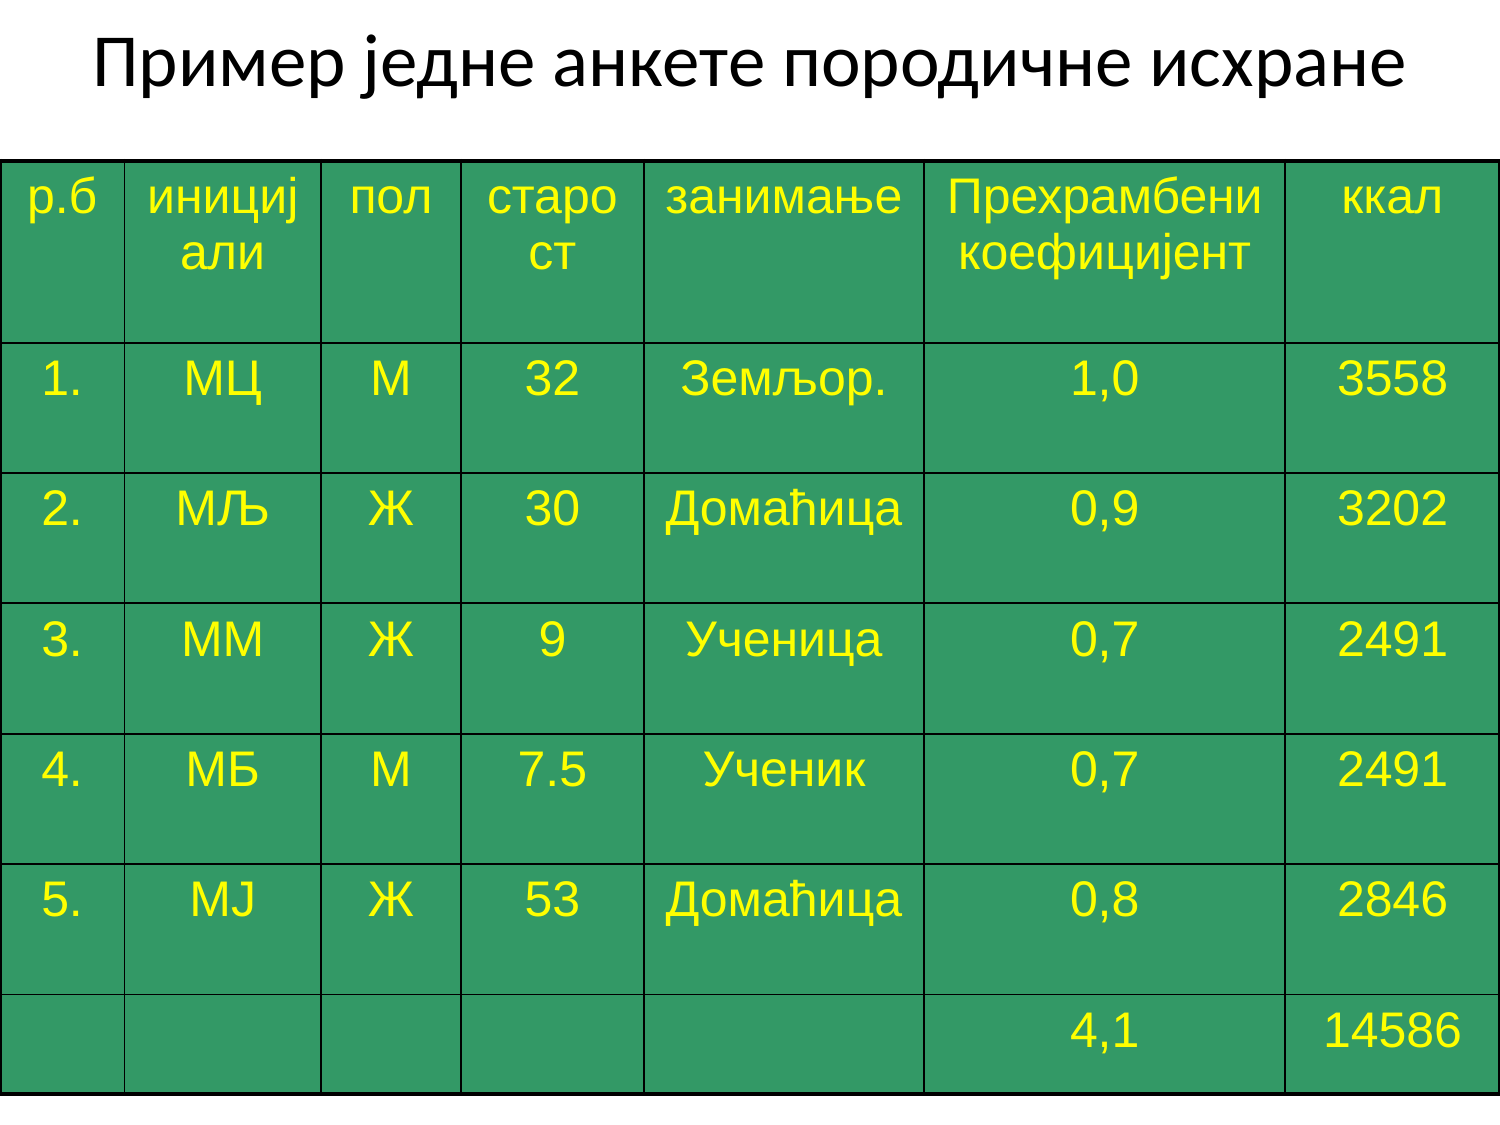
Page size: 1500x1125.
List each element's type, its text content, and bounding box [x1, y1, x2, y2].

table_cell 30 [462, 474, 643, 602]
table_cell 9 [462, 604, 643, 733]
table_cell Ж [322, 865, 460, 994]
table_cell Ученица [645, 604, 923, 733]
table_cell 3. [2, 604, 124, 733]
table_cell 7.5 [462, 735, 643, 863]
table_cell ММ [125, 604, 320, 733]
table_cell 3202 [1286, 474, 1498, 602]
table_cell [125, 995, 320, 1092]
table_cell Домаћица [645, 474, 923, 602]
table_cell 1. [2, 344, 124, 472]
table_header иницијали [125, 163, 320, 342]
table_header Прехрамбени коефицијент [925, 163, 1284, 342]
table_header пол [322, 163, 460, 342]
table_cell Ж [322, 474, 460, 602]
table_cell 0,8 [925, 865, 1284, 994]
table_cell 1,0 [925, 344, 1284, 472]
table_cell 4. [2, 735, 124, 863]
table_cell [645, 995, 923, 1092]
table_cell МЈ [125, 865, 320, 994]
table_cell 0,9 [925, 474, 1284, 602]
table_cell 2491 [1286, 735, 1498, 863]
table_cell 2491 [1286, 604, 1498, 733]
table_cell [2, 995, 124, 1092]
table_cell 32 [462, 344, 643, 472]
table_cell МЦ [125, 344, 320, 472]
table_cell 4,1 [925, 995, 1284, 1092]
table_header занимање [645, 163, 923, 342]
table_header ккал [1286, 163, 1498, 342]
table_cell Ученик [645, 735, 923, 863]
table_cell Домаћица [645, 865, 923, 994]
table_header старост [462, 163, 643, 342]
table_cell Земљор. [645, 344, 923, 472]
table_cell 0,7 [925, 735, 1284, 863]
table_cell МБ [125, 735, 320, 863]
table_cell Ж [322, 604, 460, 733]
table_cell М [322, 735, 460, 863]
table_cell [322, 995, 460, 1092]
title Пример једне анкете породичне исхране [0, 0, 1500, 114]
table_cell 53 [462, 865, 643, 994]
table_cell 5. [2, 865, 124, 994]
table_header р.б [2, 163, 124, 342]
table_cell [462, 995, 643, 1092]
table_cell 2. [2, 474, 124, 602]
table_cell 3558 [1286, 344, 1498, 472]
table_cell 2846 [1286, 865, 1498, 994]
table_cell 0,7 [925, 604, 1284, 733]
table_cell 14586 [1286, 995, 1498, 1092]
table_cell МЉ [125, 474, 320, 602]
table_cell М [322, 344, 460, 472]
